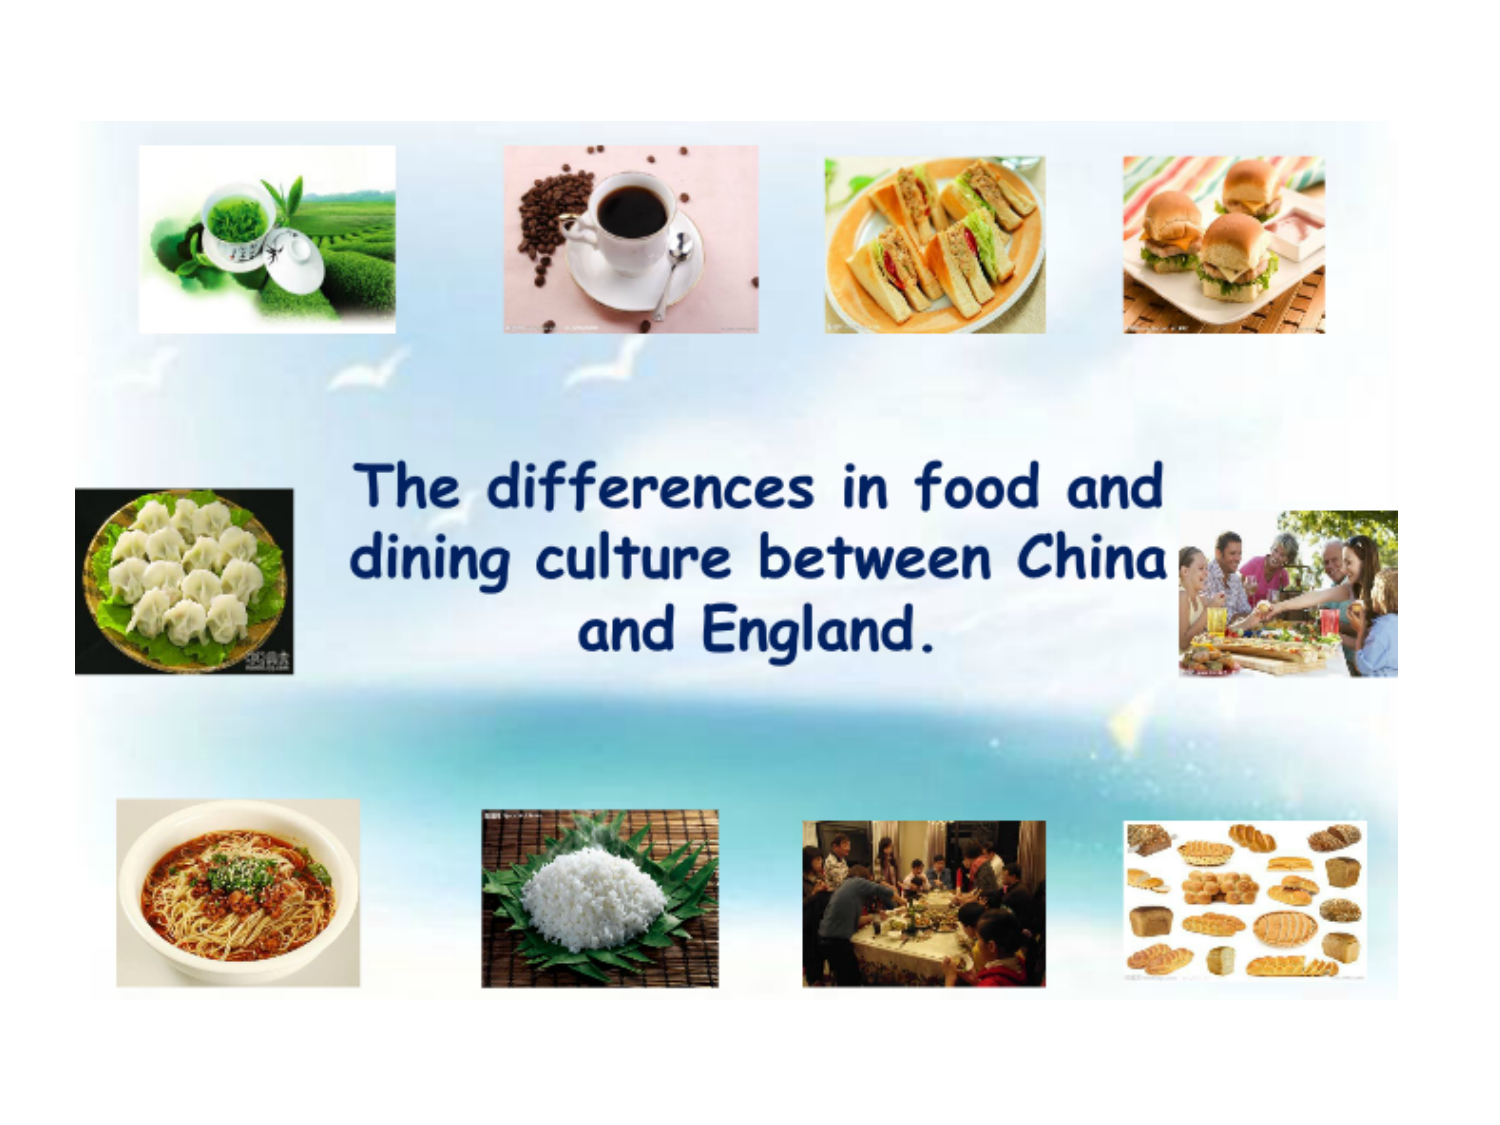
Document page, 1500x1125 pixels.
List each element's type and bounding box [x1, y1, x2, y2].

picture [74, 120, 1399, 1000]
